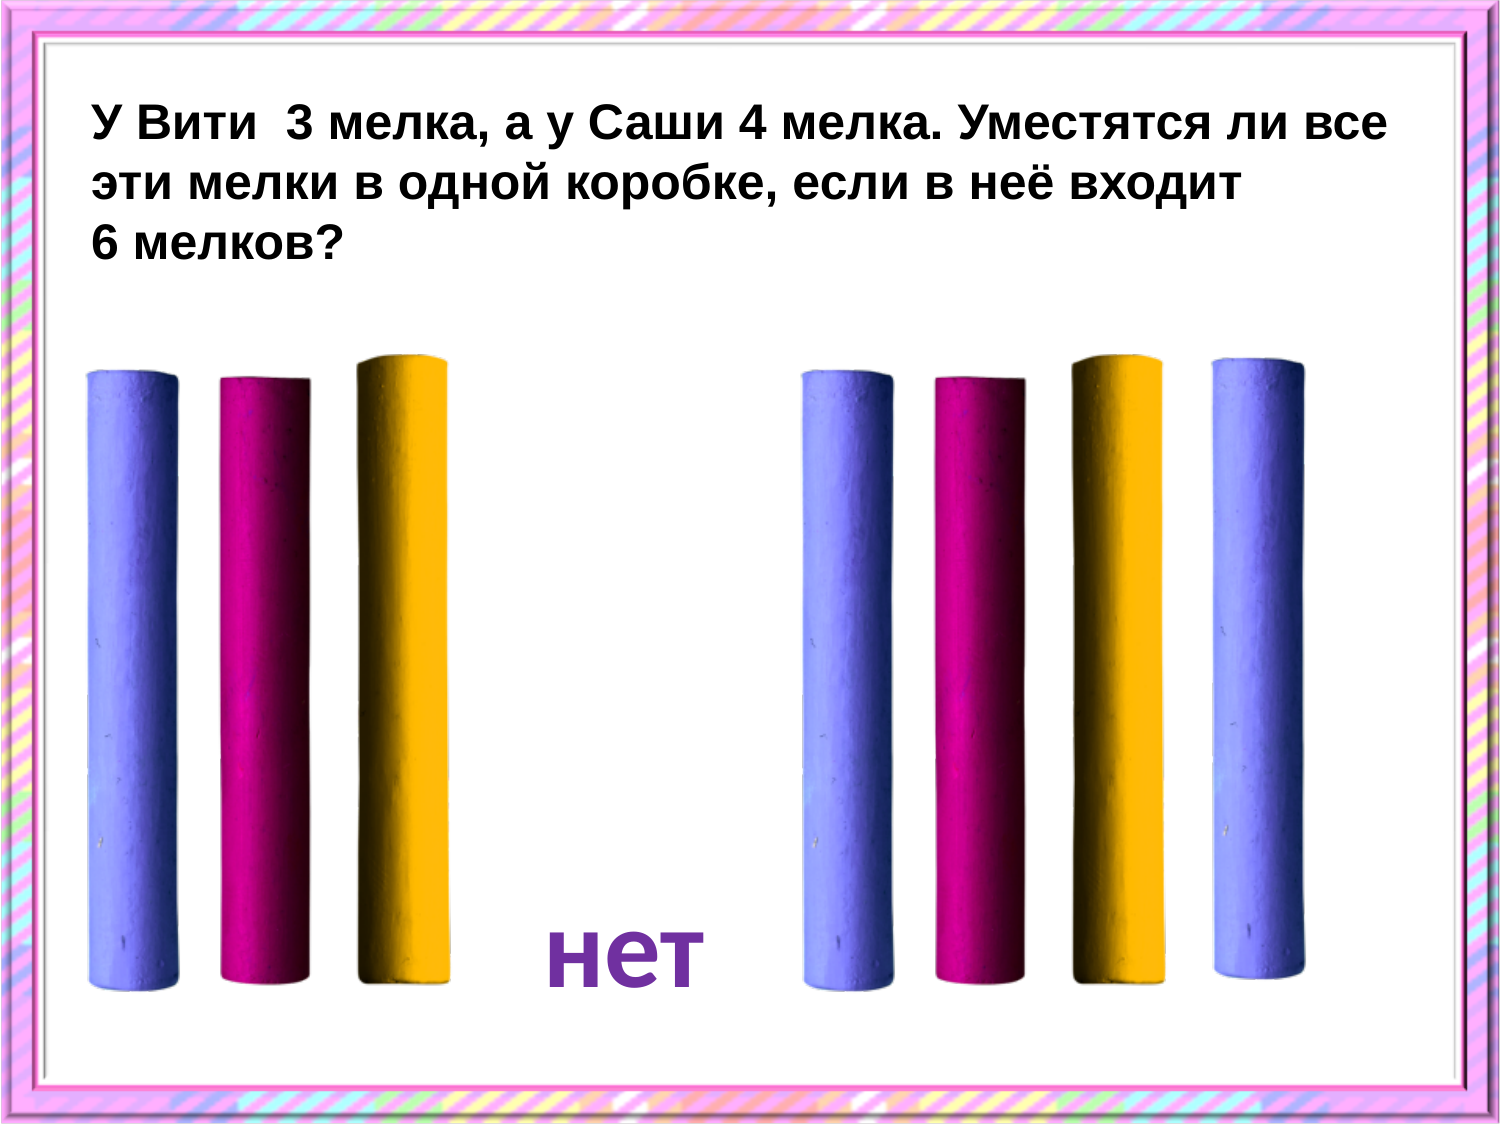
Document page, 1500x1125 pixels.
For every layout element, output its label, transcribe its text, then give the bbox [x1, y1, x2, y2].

text_box У Вити 3 мелка, а у Саши 4 мелка. Уместятся ли все эти мелки в одной коробке, если в неё входит 6 мелков? [76, 81, 1404, 277]
picture [0, 0, 1500, 1125]
text_box нет [528, 867, 720, 1017]
